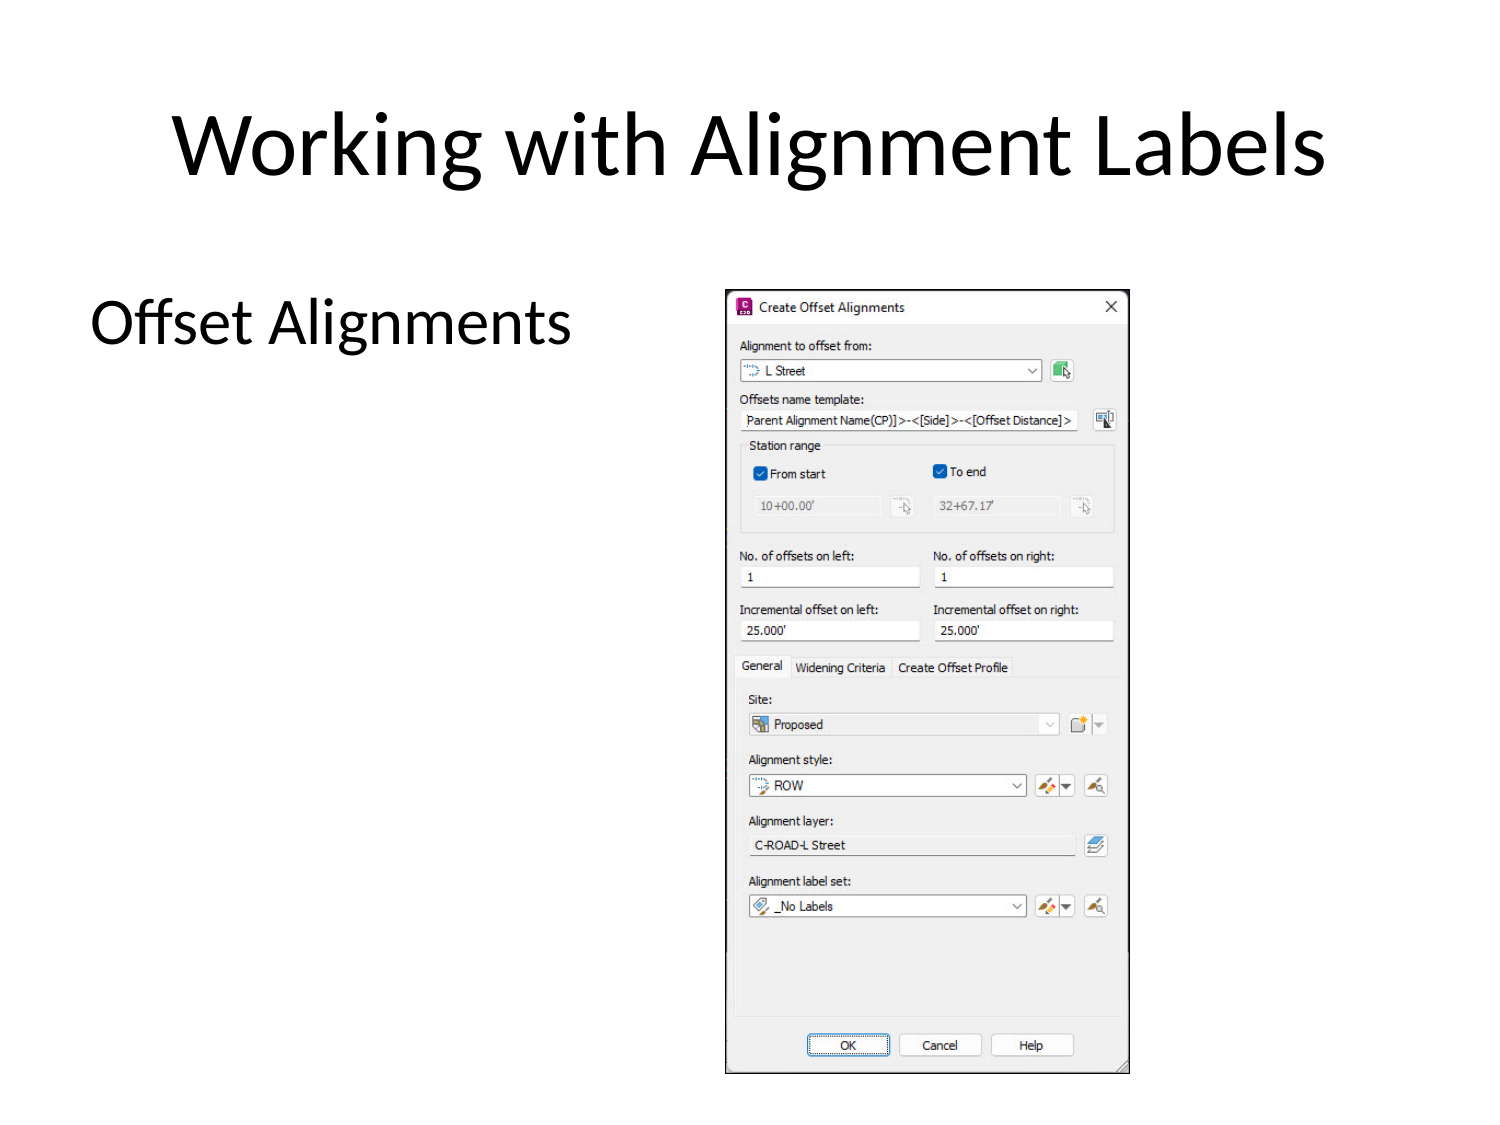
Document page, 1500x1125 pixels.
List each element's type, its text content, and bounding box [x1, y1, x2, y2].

title Working with Alignment Labels [75, 45, 1425, 233]
list Offset Alignments [75, 270, 1375, 1063]
picture [724, 288, 1130, 1074]
